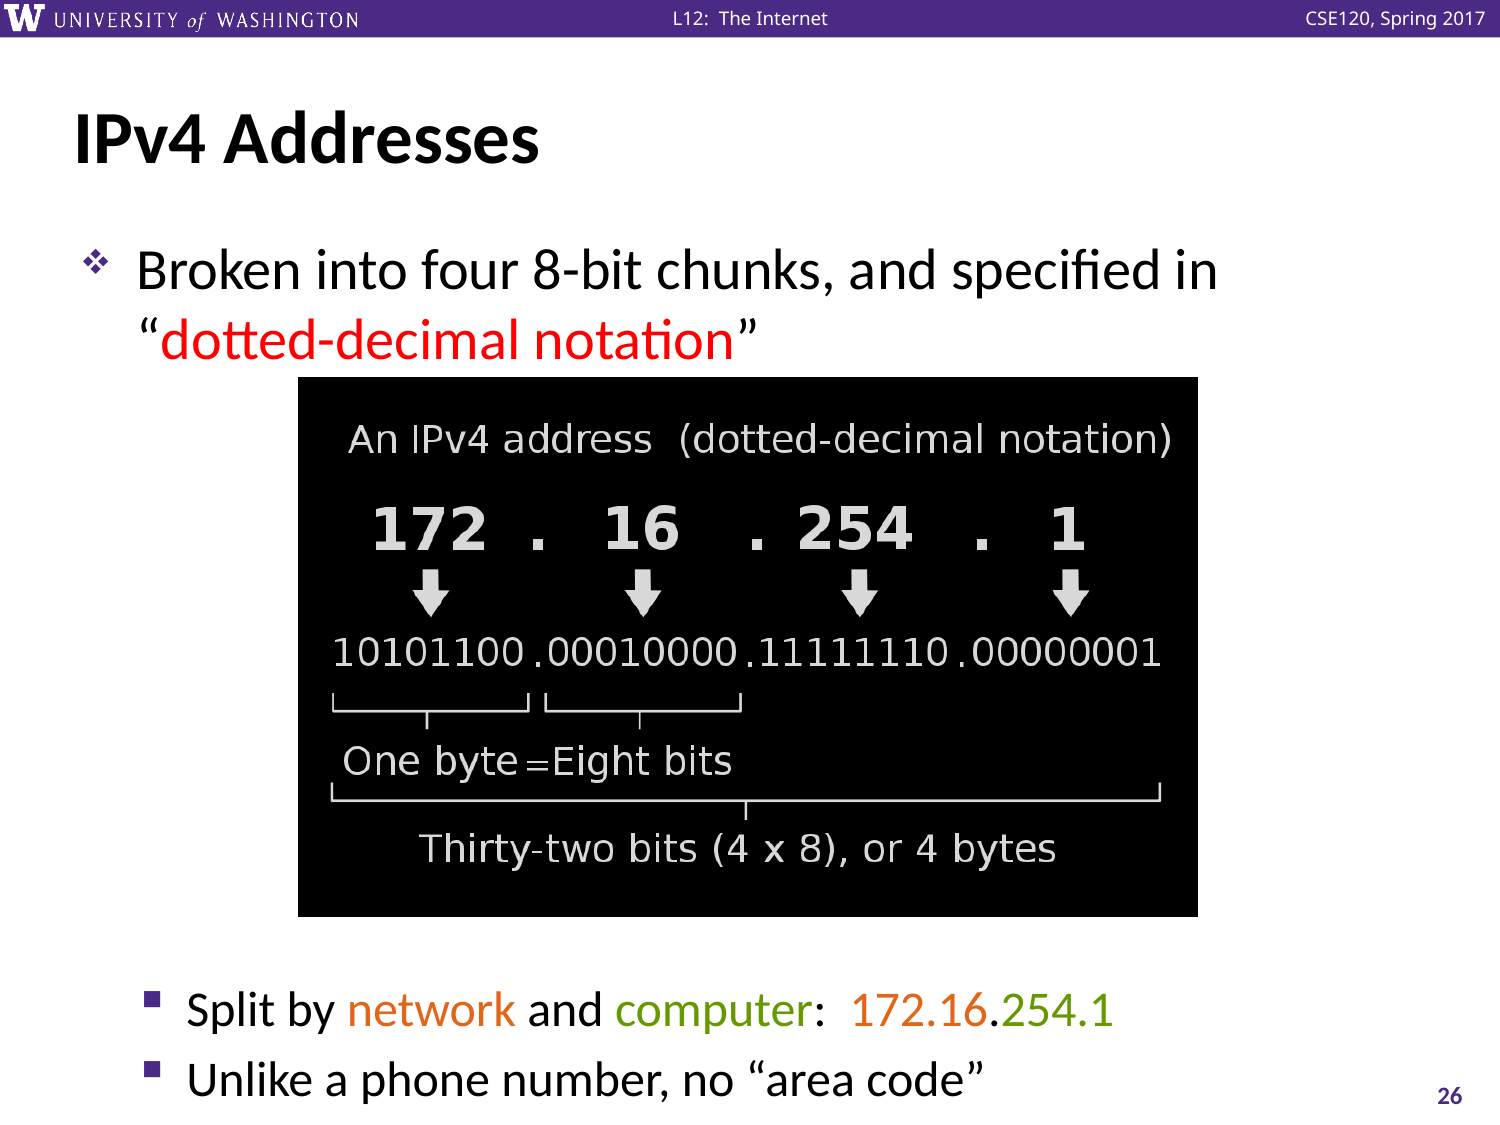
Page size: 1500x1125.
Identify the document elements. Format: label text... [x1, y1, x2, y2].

picture [4, 4, 358, 32]
slide_number 26 [1400, 1065, 1500, 1125]
title IPv4 Addresses [58, 71, 1438, 197]
picture [297, 376, 1199, 918]
list Broken into four 8-bit chunks, and specified in “dotted-decimal notation” Split by network and computer: 172.16.254.1 Unlike a phone number, no “area code” [64, 223, 1438, 1040]
